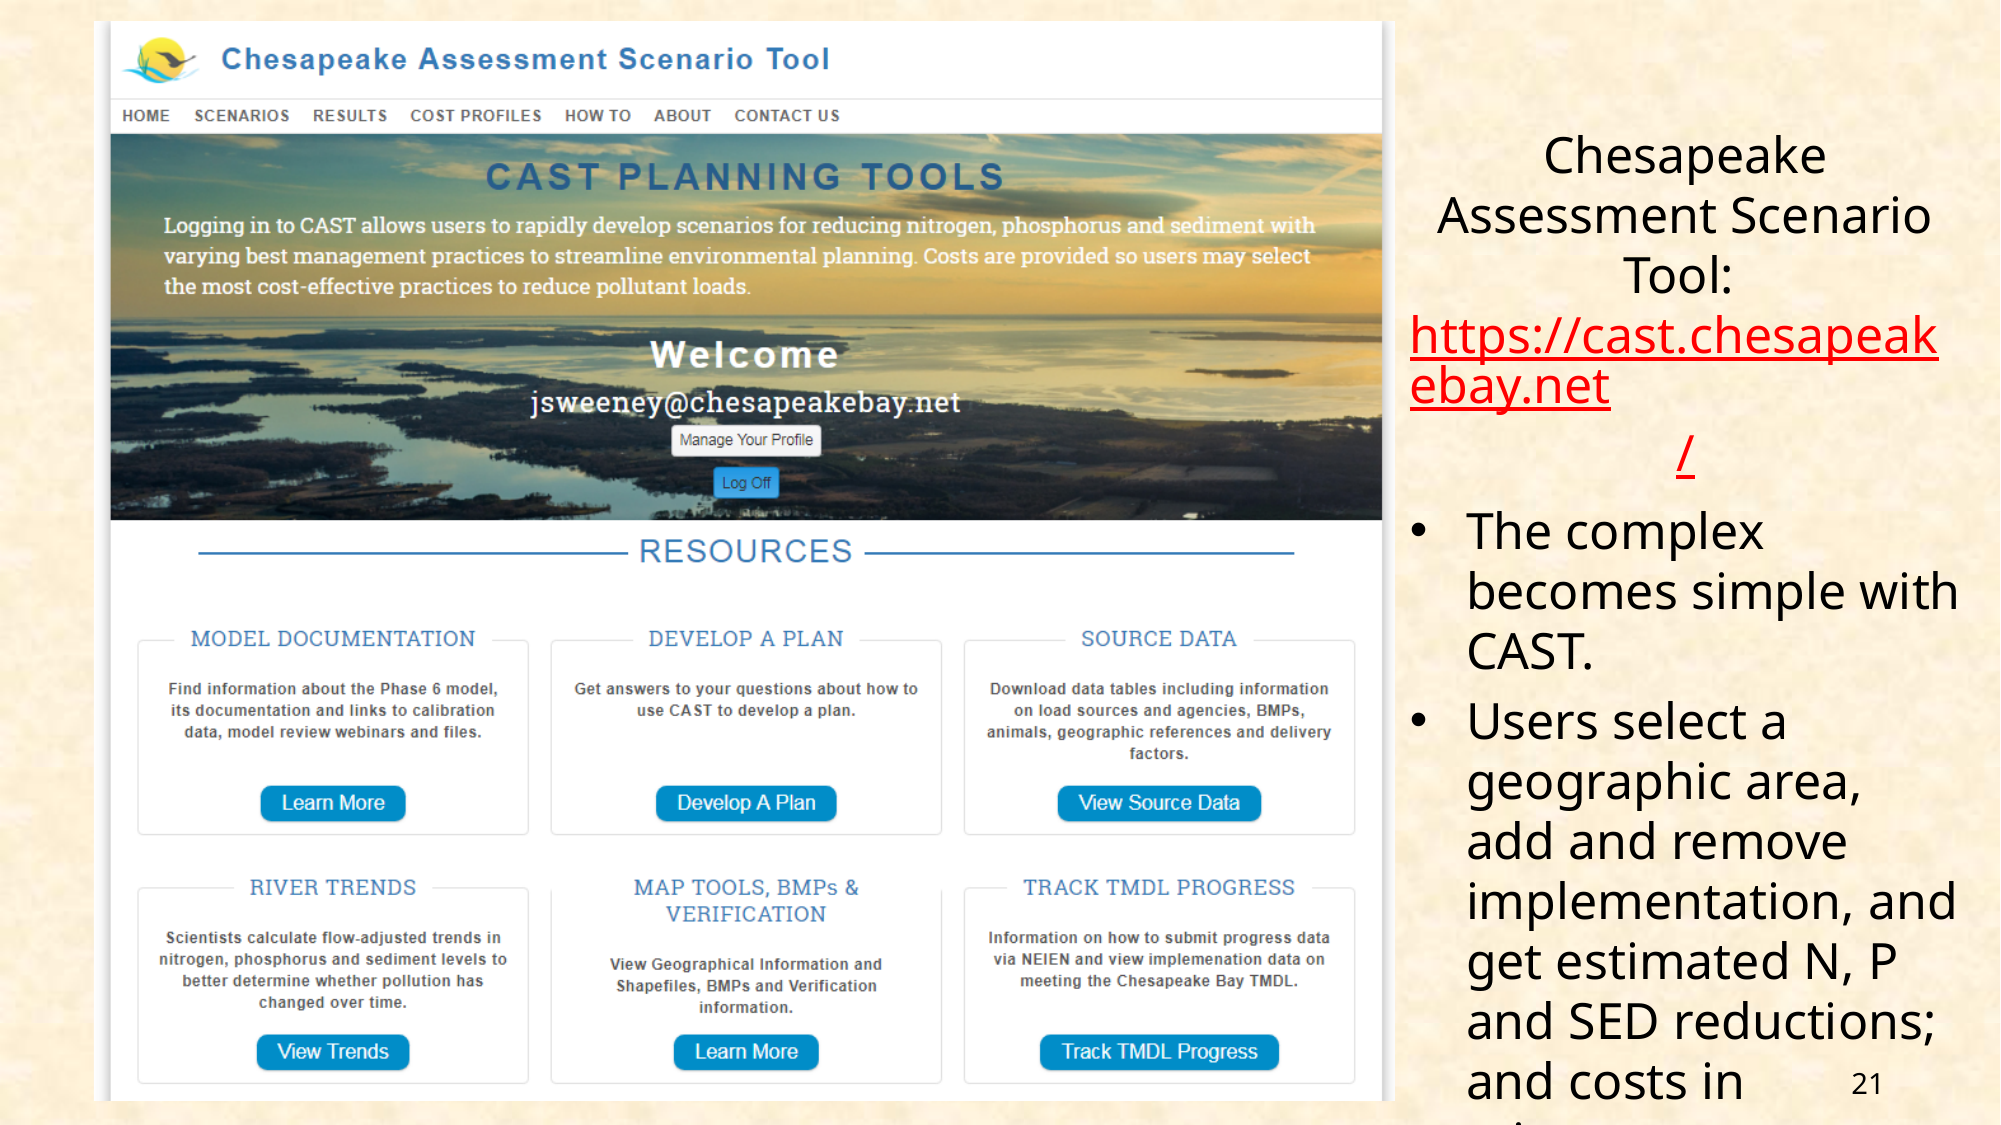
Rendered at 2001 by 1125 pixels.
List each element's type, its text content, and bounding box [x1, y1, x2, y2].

text_box Chesapeake Assessment Scenario Tool: https://cast.chesapeakebay.net/ The complex becomes simple with CAST. Users select a geographic area, add and remove implementation, and get estimated N, P and SED reductions; and costs in minutes. [1394, 115, 1976, 1125]
picture [0, 0, 2001, 1125]
